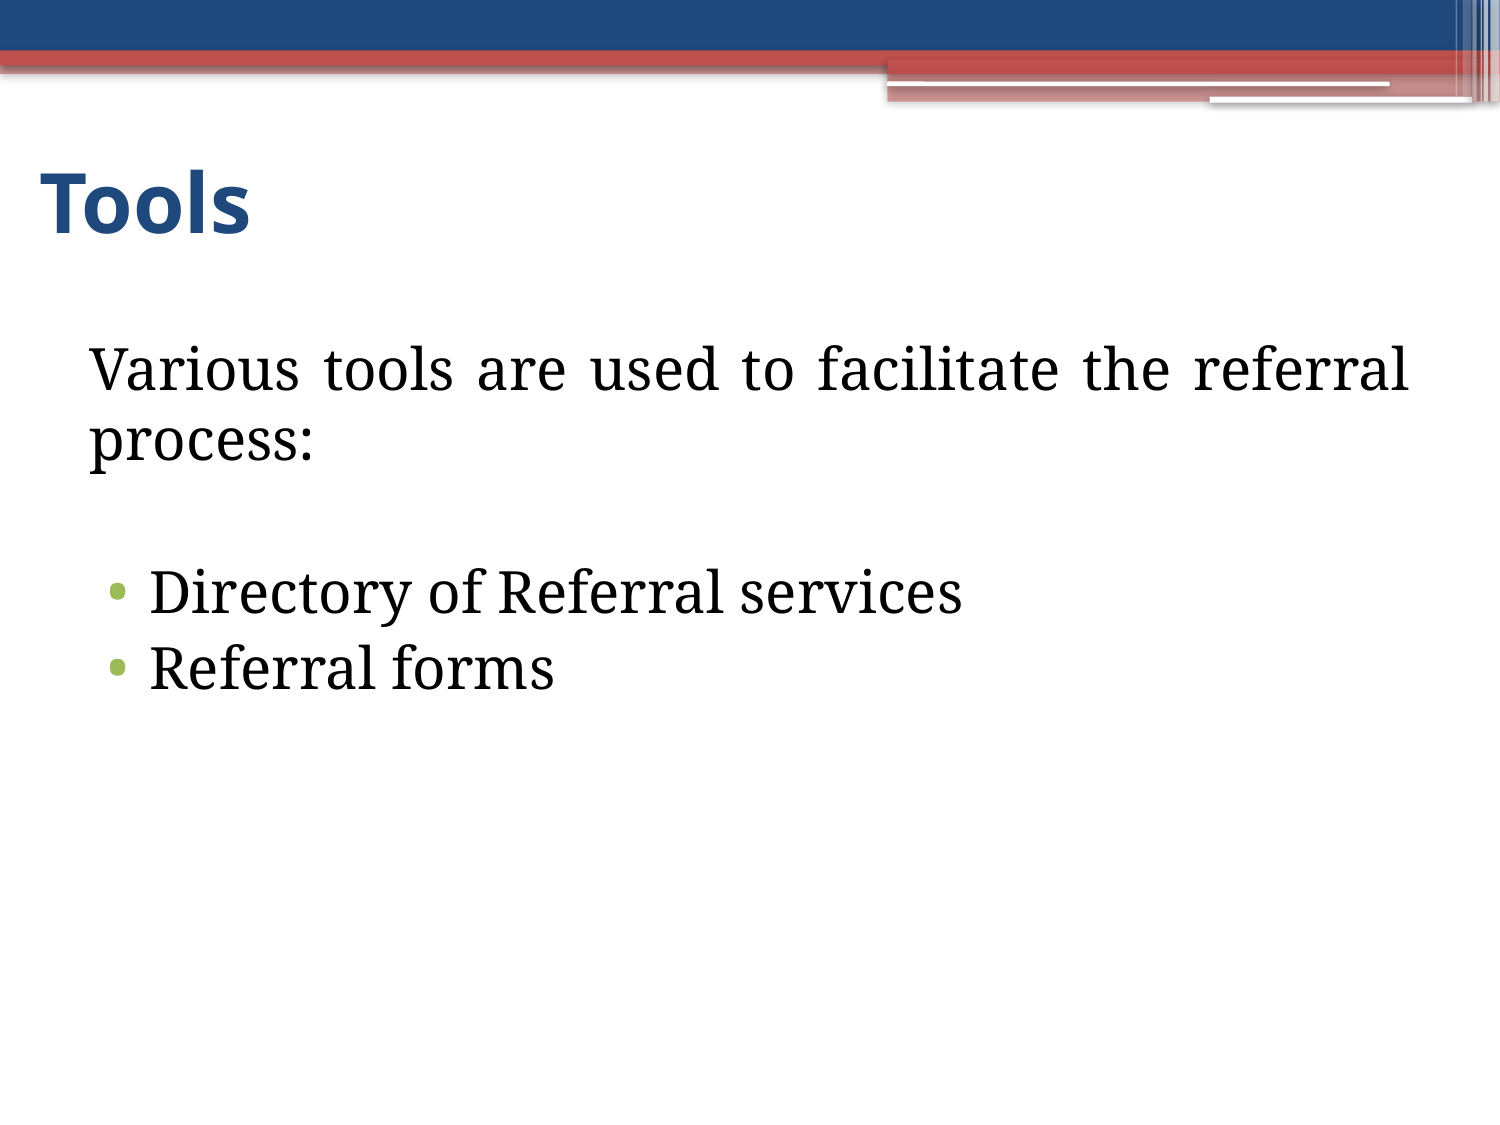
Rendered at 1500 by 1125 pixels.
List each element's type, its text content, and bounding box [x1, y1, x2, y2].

title Tools [24, 112, 1375, 288]
list Various tools are used to facilitate the referral process: Directory of Referral services Referral forms [75, 324, 1425, 1035]
